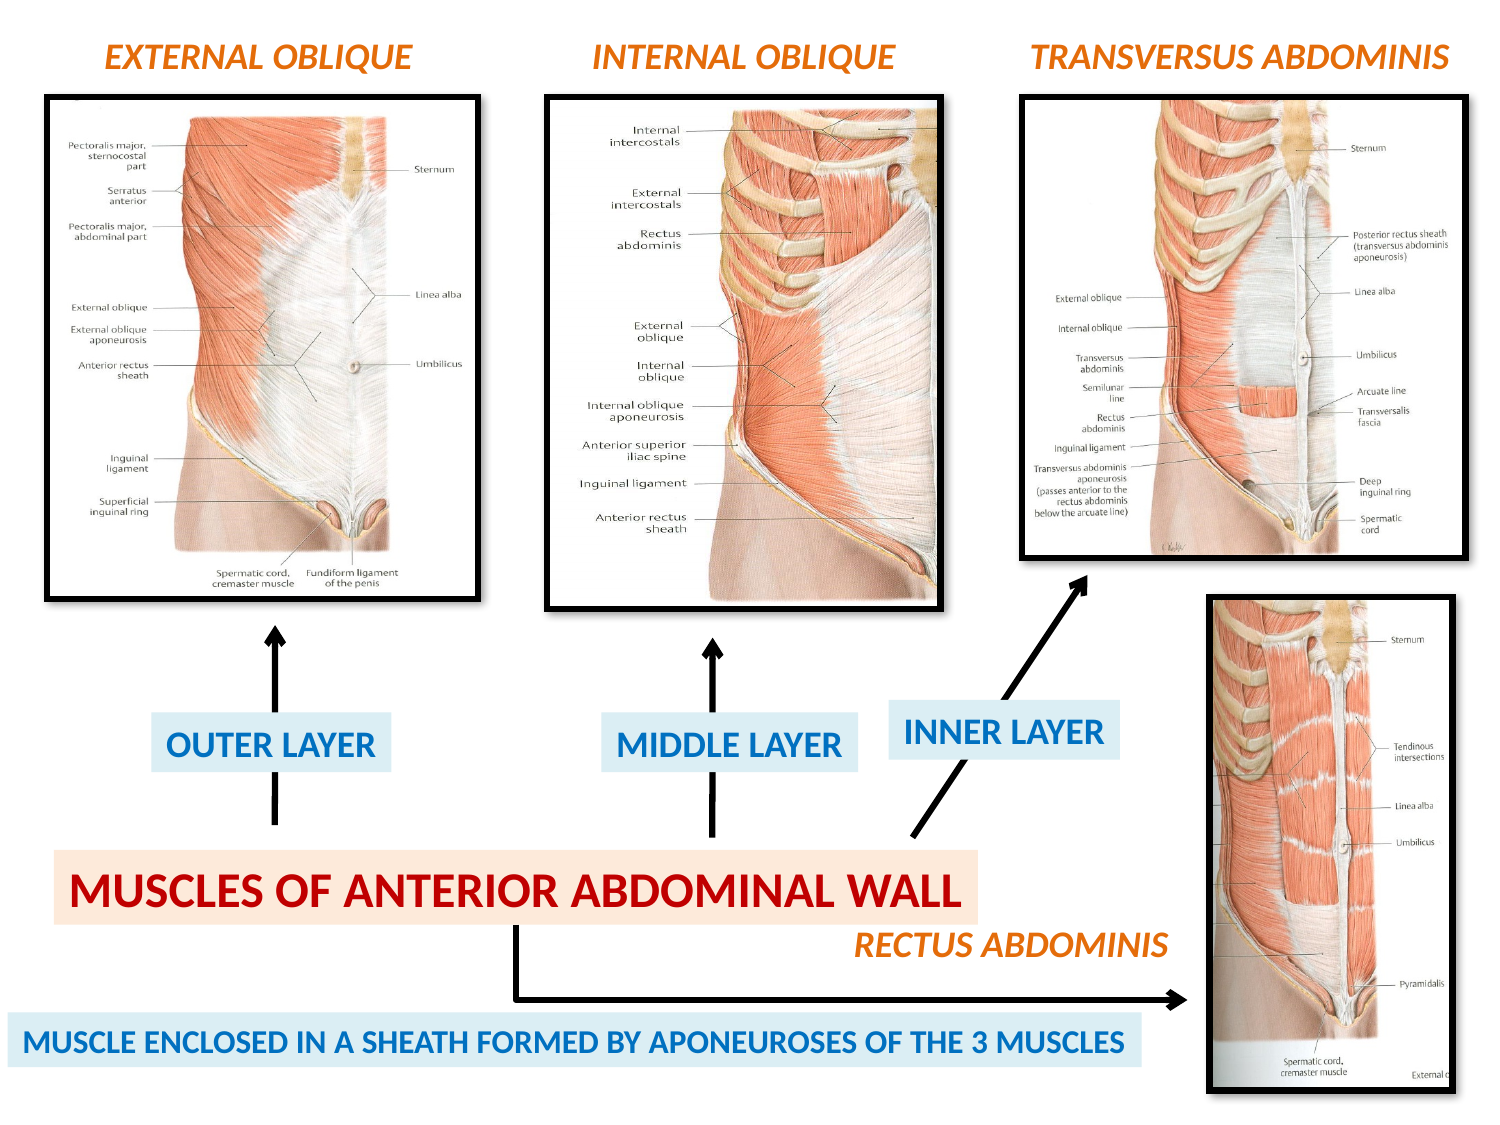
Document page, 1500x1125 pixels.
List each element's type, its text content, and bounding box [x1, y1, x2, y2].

text_box OUTER LAYER [151, 712, 392, 773]
picture [49, 99, 476, 597]
text_box EXTERNAL OBLIQUE [89, 24, 428, 85]
text_box MUSCLE ENCLOSED IN A SHEATH FORMED BY APONEUROSES OF THE 3 MUSCLES [7, 1012, 809, 1068]
picture [549, 99, 938, 607]
text_box TRANSVERSUS ABDOMINIS [1014, 24, 1465, 85]
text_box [814, 626, 889, 1125]
text_box MUSCLES OF ANTERIOR ABDOMINAL WALL [895, 849, 978, 912]
text_box INTERNAL OBLIQUE [577, 24, 911, 85]
text_box MIDDLE LAYER [601, 712, 809, 773]
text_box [868, 618, 1132, 794]
text_box MUSCLE ENCLOSED IN A SHEATH FORMED BY APONEUROSES OF THE 3 MUSCLES [895, 1012, 1142, 1068]
picture [1212, 599, 1450, 1088]
text_box RECTUS ABDOMINIS [895, 912, 1184, 973]
picture [1024, 99, 1463, 555]
text_box MUSCLES OF ANTERIOR ABDOMINAL WALL [53, 849, 809, 925]
